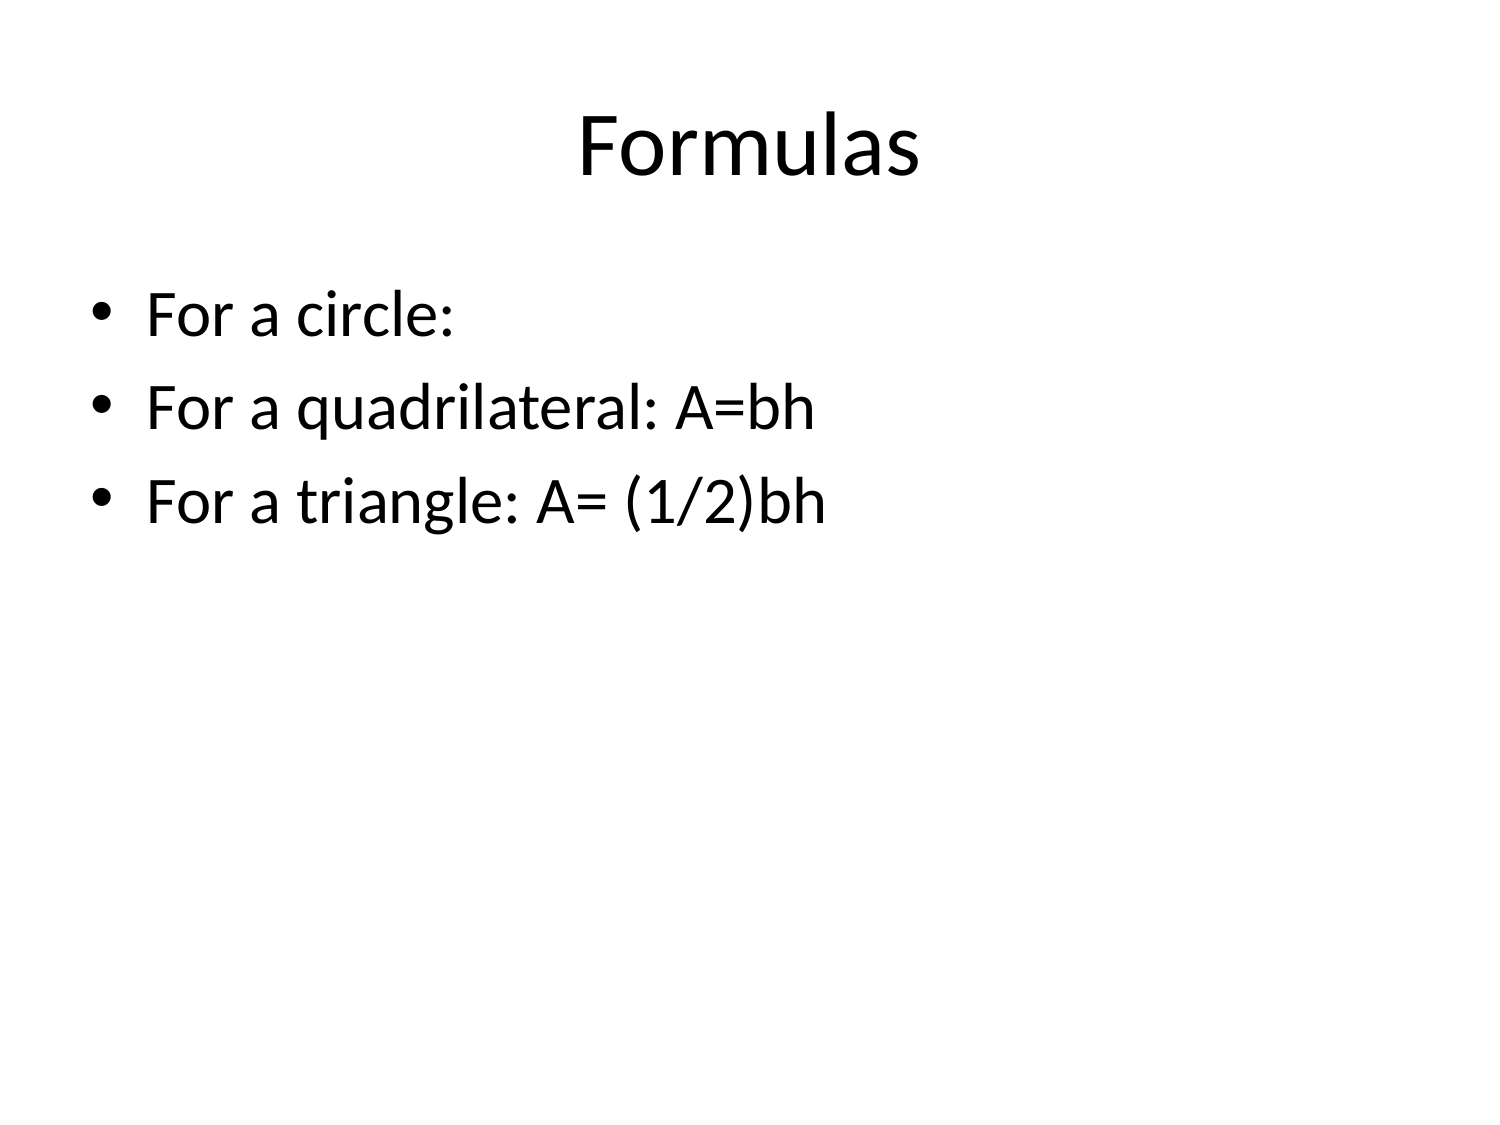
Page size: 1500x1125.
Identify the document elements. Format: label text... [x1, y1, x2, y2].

title Formulas [75, 45, 1425, 233]
